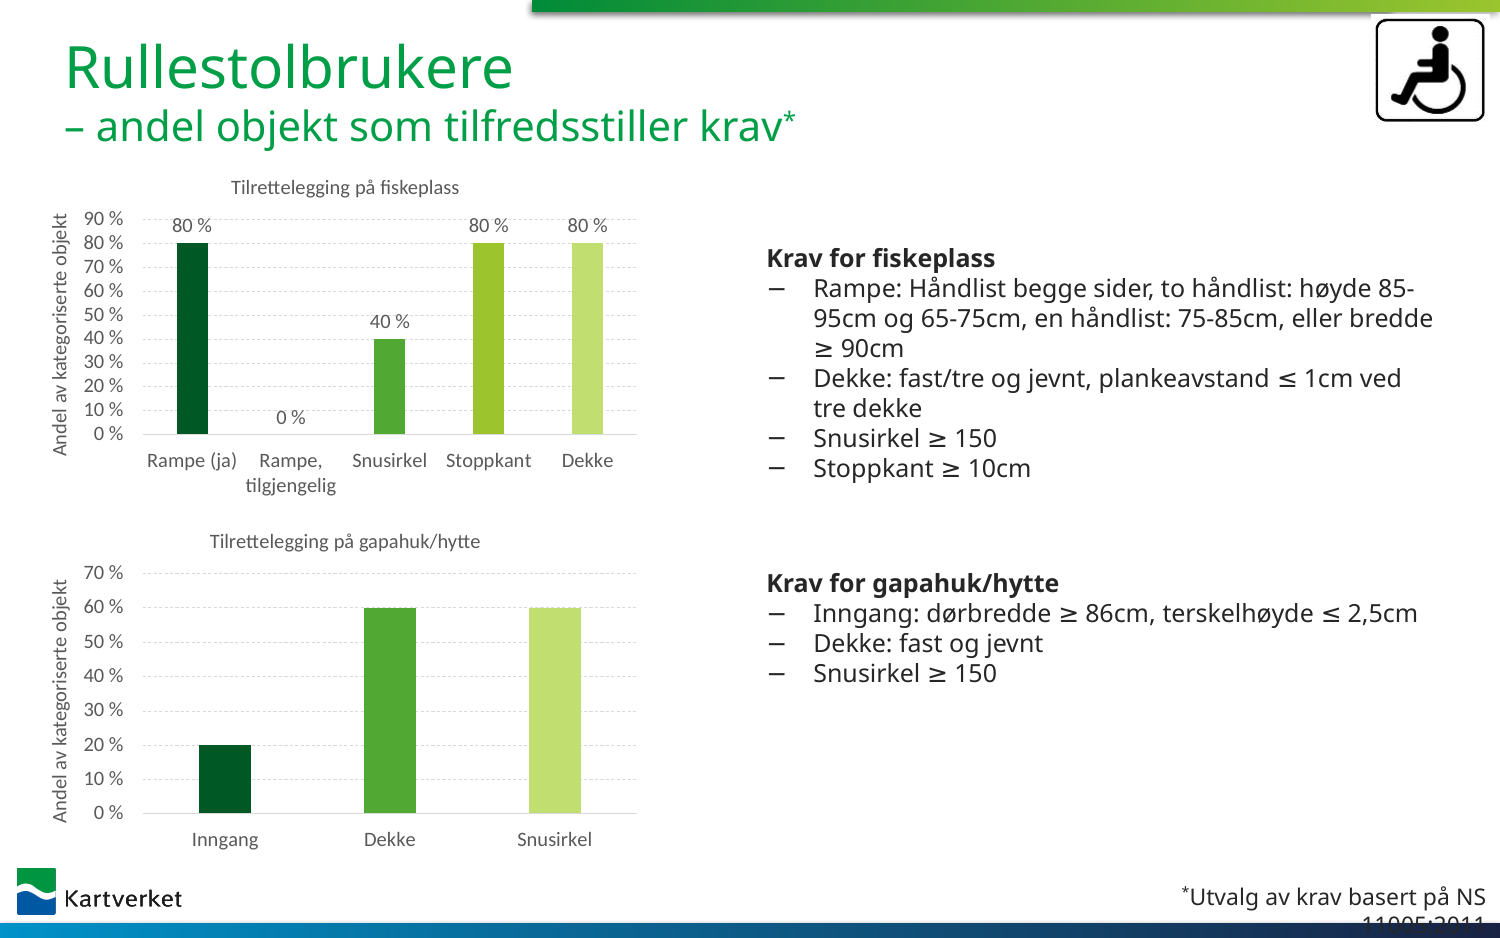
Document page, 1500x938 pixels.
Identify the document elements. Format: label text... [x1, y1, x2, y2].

picture [41, 520, 650, 859]
picture [41, 166, 650, 505]
text_box *Utvalg av krav basert på NS 11005:2011 [1068, 873, 1500, 938]
text_box Rullestolbrukere – andel objekt som tilfredsstiller krav* [49, 29, 1431, 158]
picture [1371, 13, 1491, 127]
text_box Krav for gapahuk/hytte Inngang: dørbredde ≥ 86cm, terskelhøyde ≤ 2,5cm Dekke: fast og jevnt Snusirkel ≥ 150 [751, 560, 1452, 695]
text_box Krav for fiskeplass Rampe: Håndlist begge sider, to håndlist: høyde 85-95cm og 65-75cm, en håndlist: 75-85cm, eller bredde ≥ 90cm Dekke: fast/tre og jevnt, plankeavstand ≤ 1cm ved tre dekke Snusirkel ≥ 150 Stoppkant ≥ 10cm [751, 235, 1452, 490]
